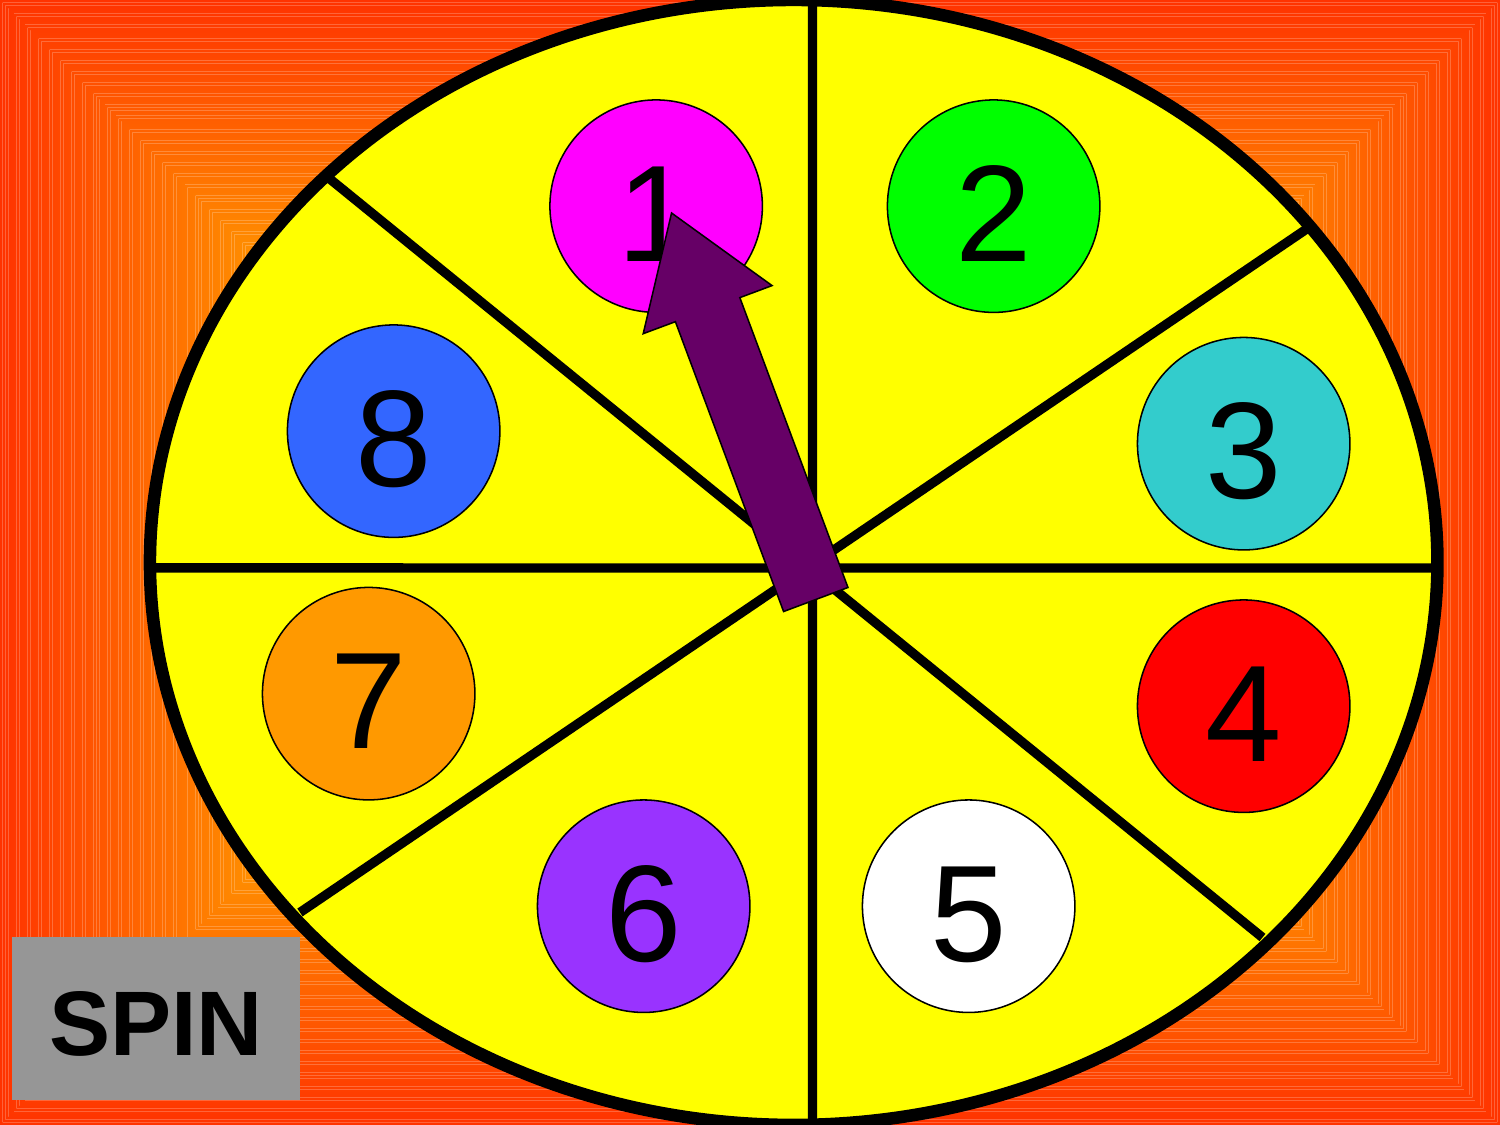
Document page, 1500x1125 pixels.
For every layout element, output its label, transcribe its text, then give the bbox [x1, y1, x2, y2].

text_box [813, 568, 1438, 1125]
text_box [643, 213, 848, 612]
text_box [813, 0, 1438, 567]
text_box SPIN [12, 937, 300, 1100]
text_box 7 [262, 587, 475, 800]
text_box 8 [287, 324, 500, 538]
text_box [149, 0, 812, 1125]
text_box 5 [862, 799, 1075, 1013]
text_box 1 [549, 99, 763, 313]
text_box 2 [887, 99, 1100, 313]
text_box 3 [1137, 337, 1350, 550]
text_box 4 [1137, 599, 1350, 813]
text_box 6 [537, 799, 750, 1013]
